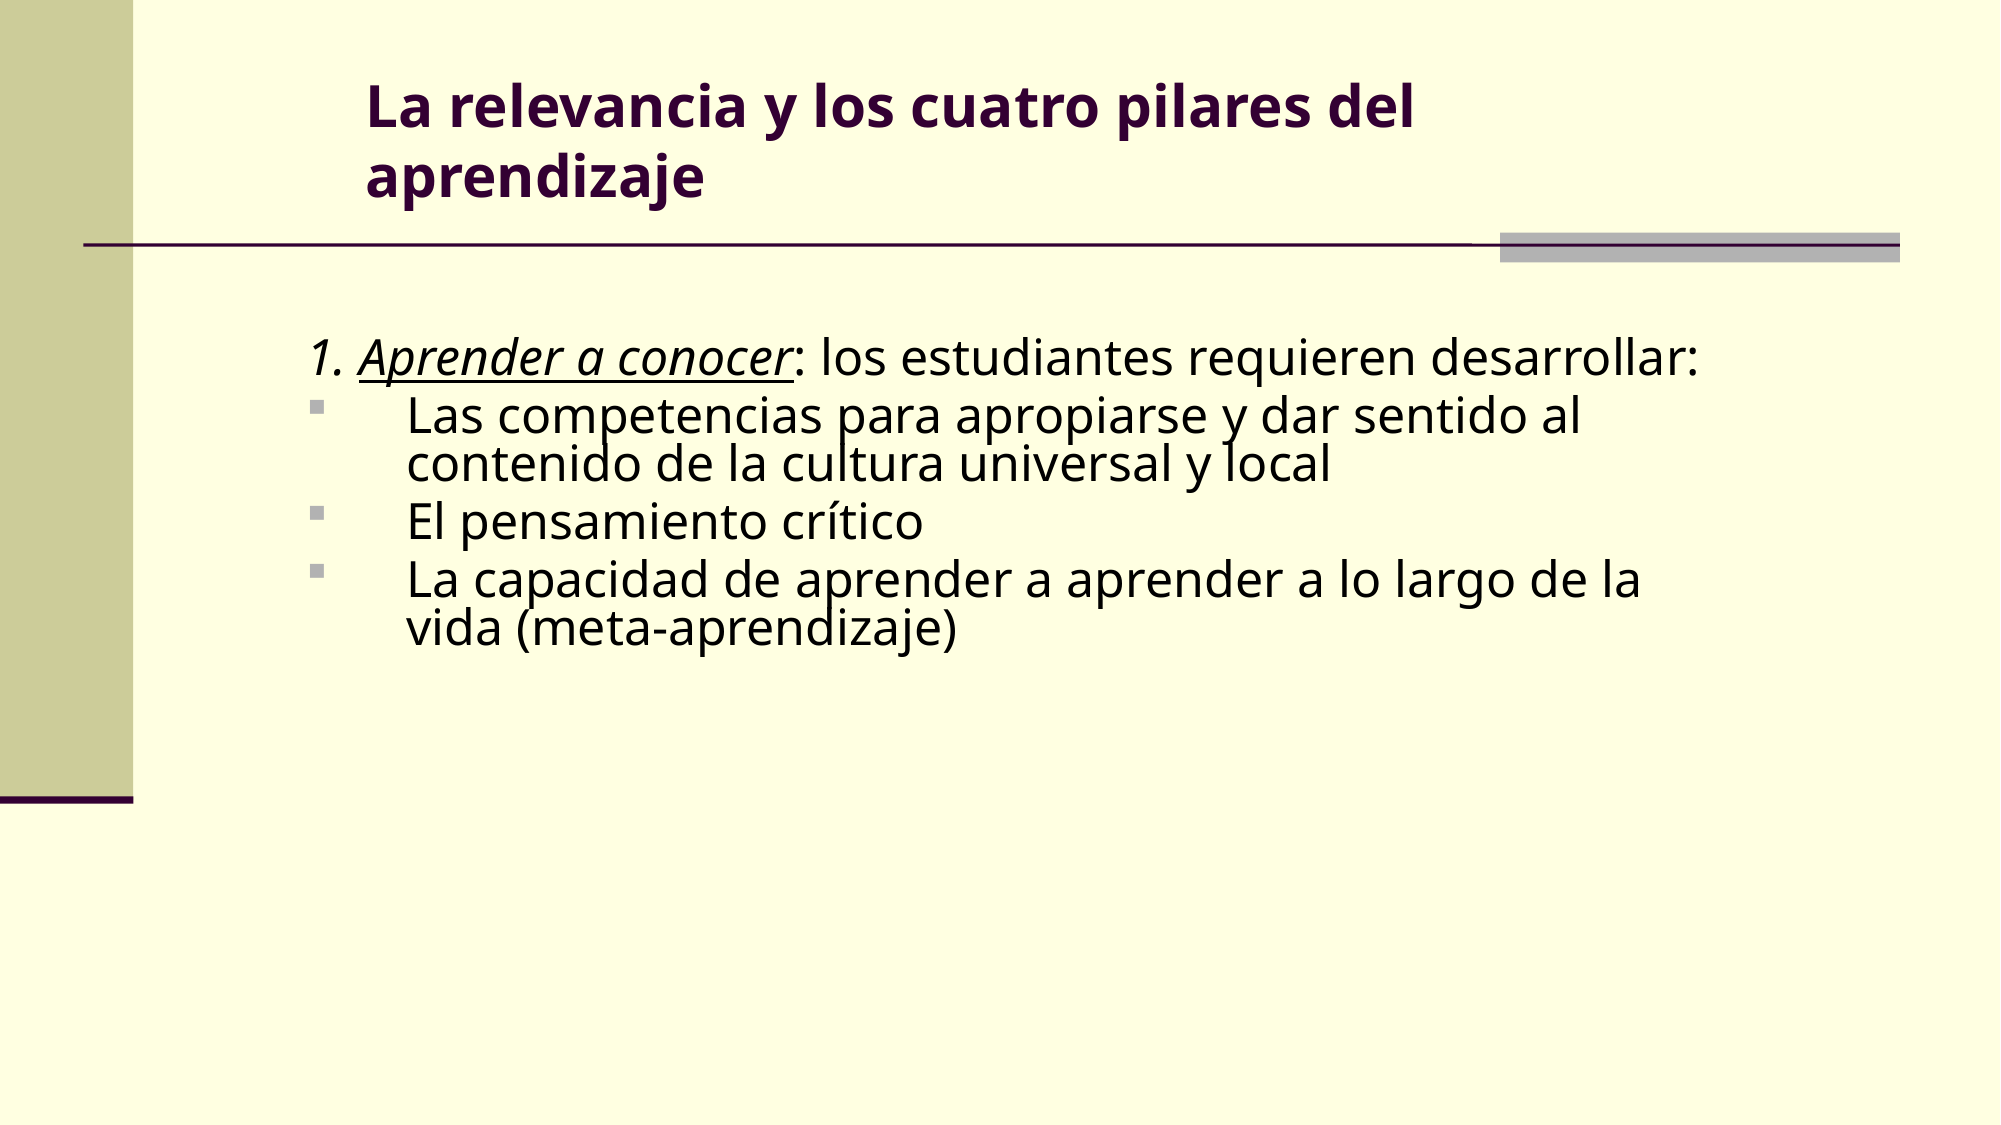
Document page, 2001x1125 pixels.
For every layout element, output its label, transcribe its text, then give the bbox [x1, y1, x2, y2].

title La relevancia y los cuatro pilares del aprendizaje [350, 45, 1675, 234]
list 1. Aprender a conocer: los estudiantes requieren desarrollar: Las competencias para apropiarse y dar sentido al contenido de la cultura universal y local El pensamiento crítico La capacidad de aprender a aprender a lo largo de la vida (meta-aprendizaje) [291, 329, 1721, 1083]
